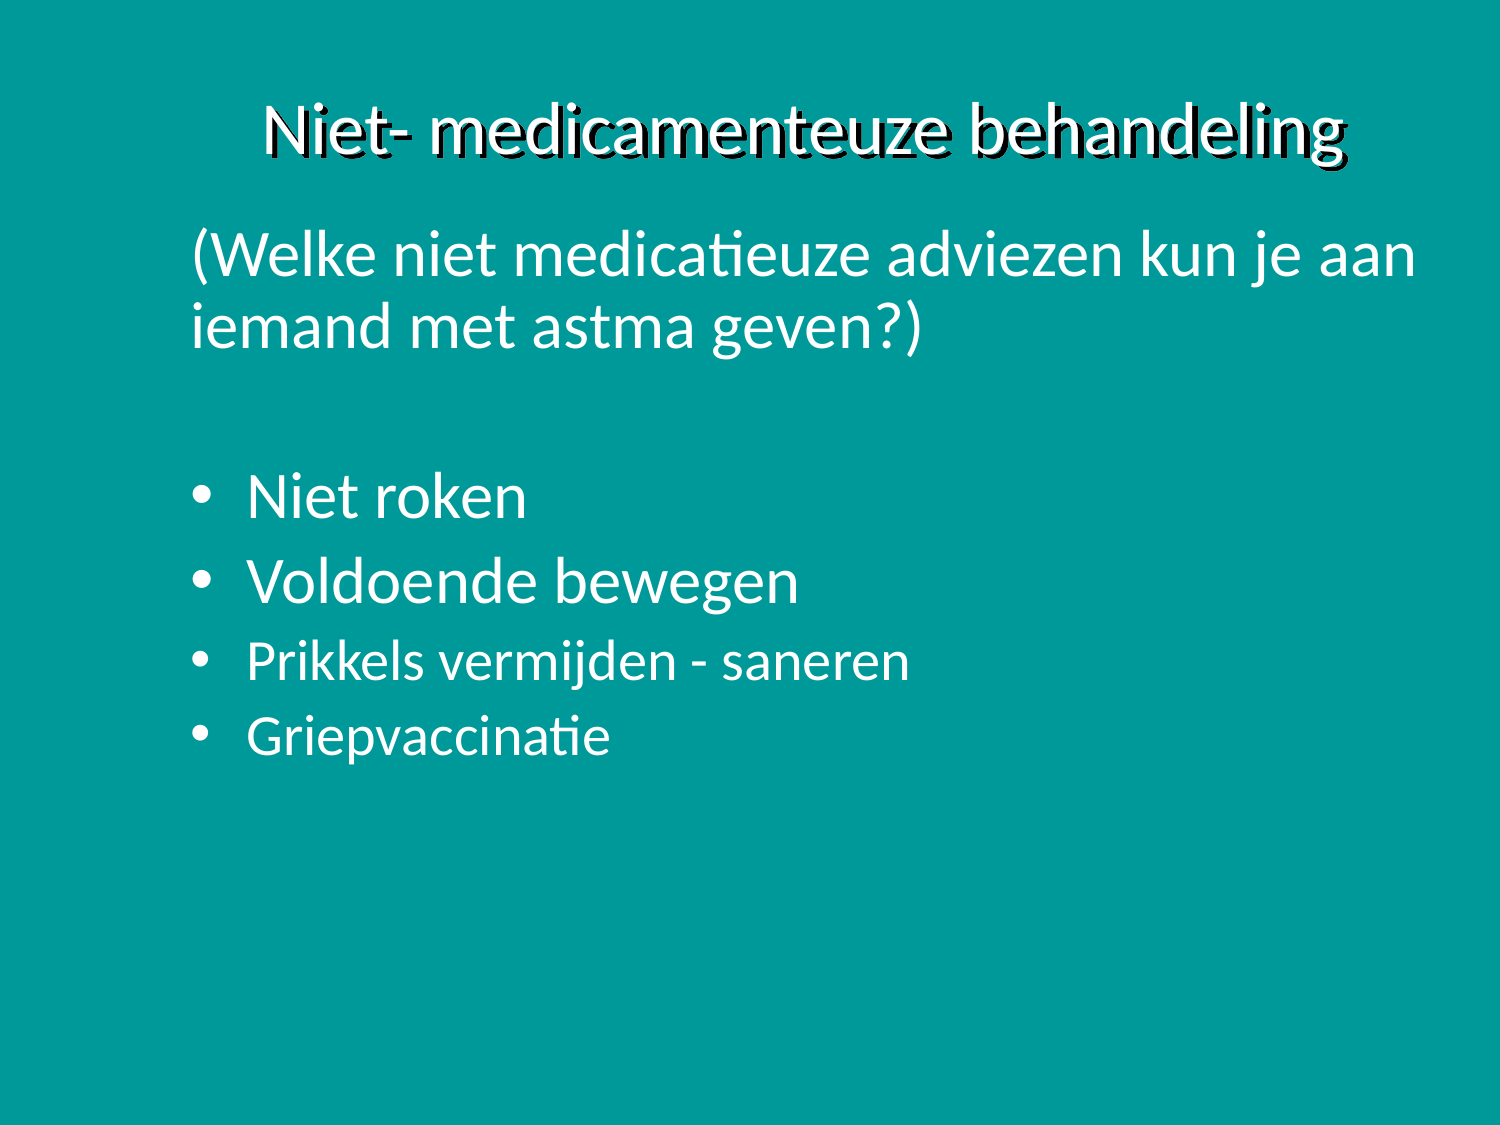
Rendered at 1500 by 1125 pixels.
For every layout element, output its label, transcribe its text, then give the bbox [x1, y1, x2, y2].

list (Welke niet medicatieuze adviezen kun je aan iemand met astma geven?) Niet roken Voldoende bewegen Prikkels vermijden - saneren Griepvaccinatie [175, 211, 1451, 887]
text_box Niet- medicamenteuze behandeling [247, 32, 1498, 216]
